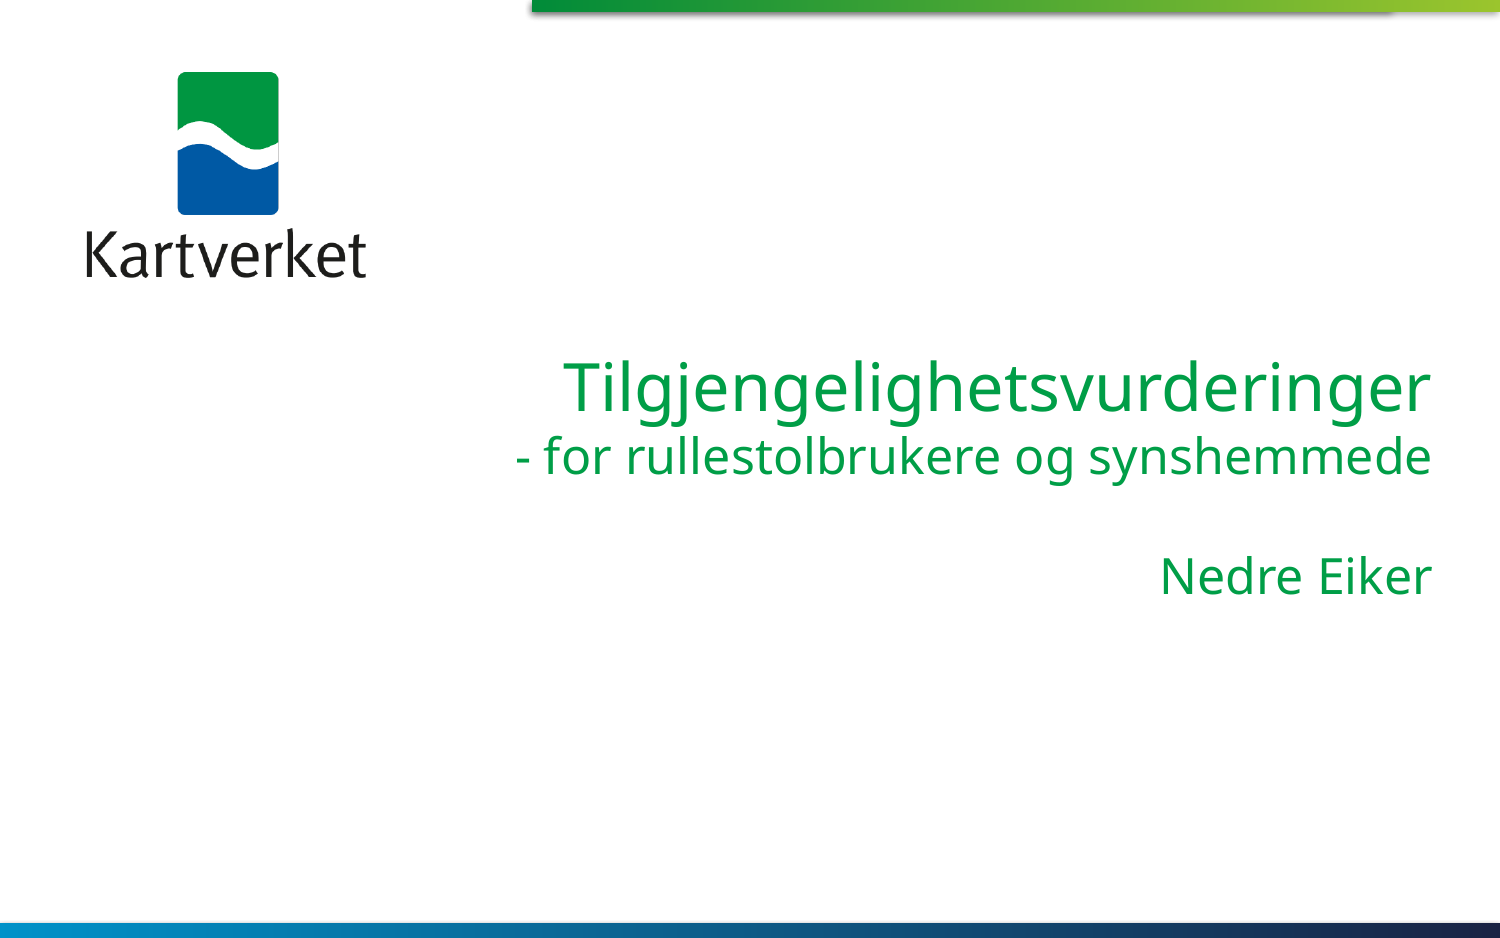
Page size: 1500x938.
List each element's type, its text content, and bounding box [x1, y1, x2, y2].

text_box Tilgjengelighetsvurderinger - for rullestolbrukere og synshemmede Nedre Eiker [66, 337, 1449, 613]
